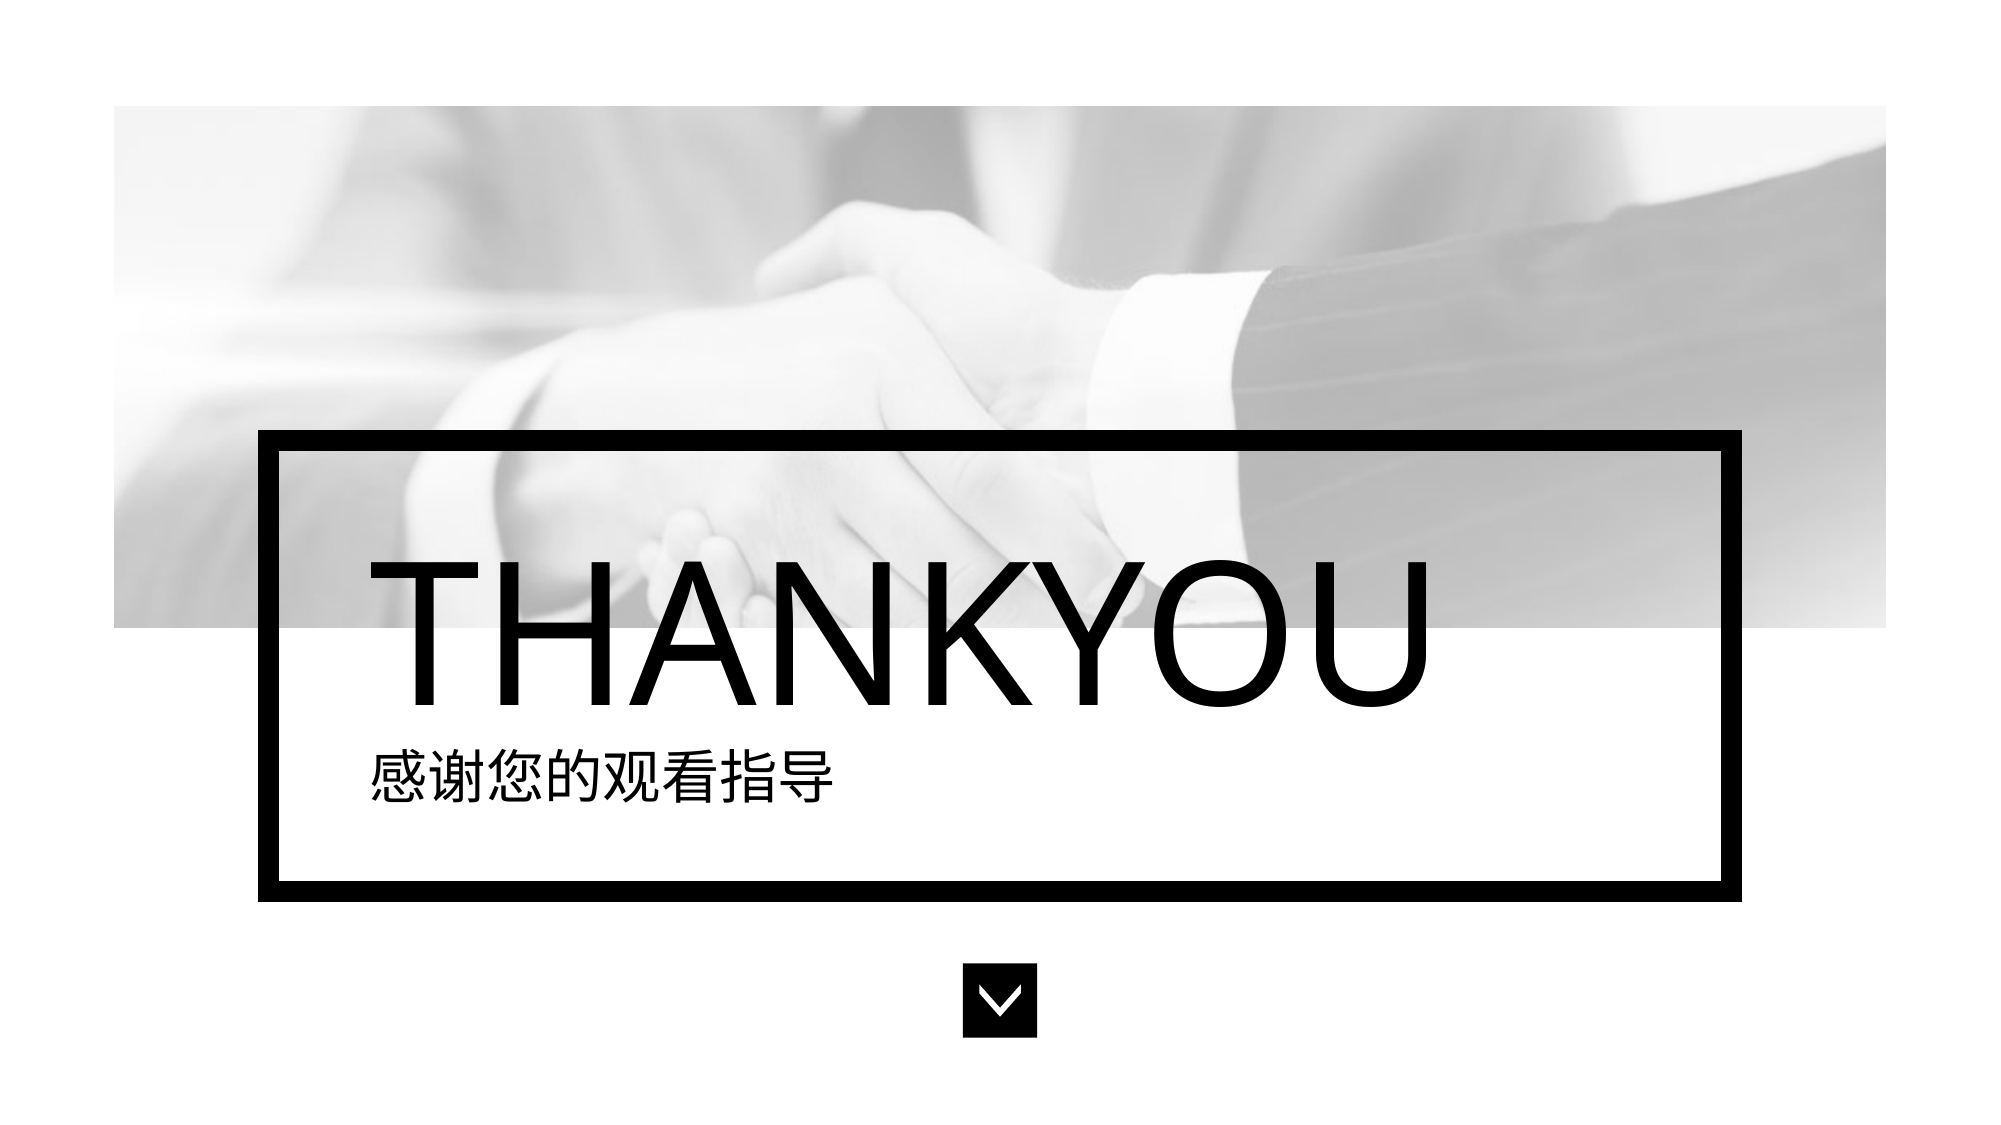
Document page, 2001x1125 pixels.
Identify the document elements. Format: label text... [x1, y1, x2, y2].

text_box [268, 628, 1732, 893]
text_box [962, 963, 1038, 1038]
picture [113, 106, 1886, 628]
text_box 感谢您的观看指导 [355, 732, 1645, 818]
text_box THANKYOU [355, 628, 1645, 732]
